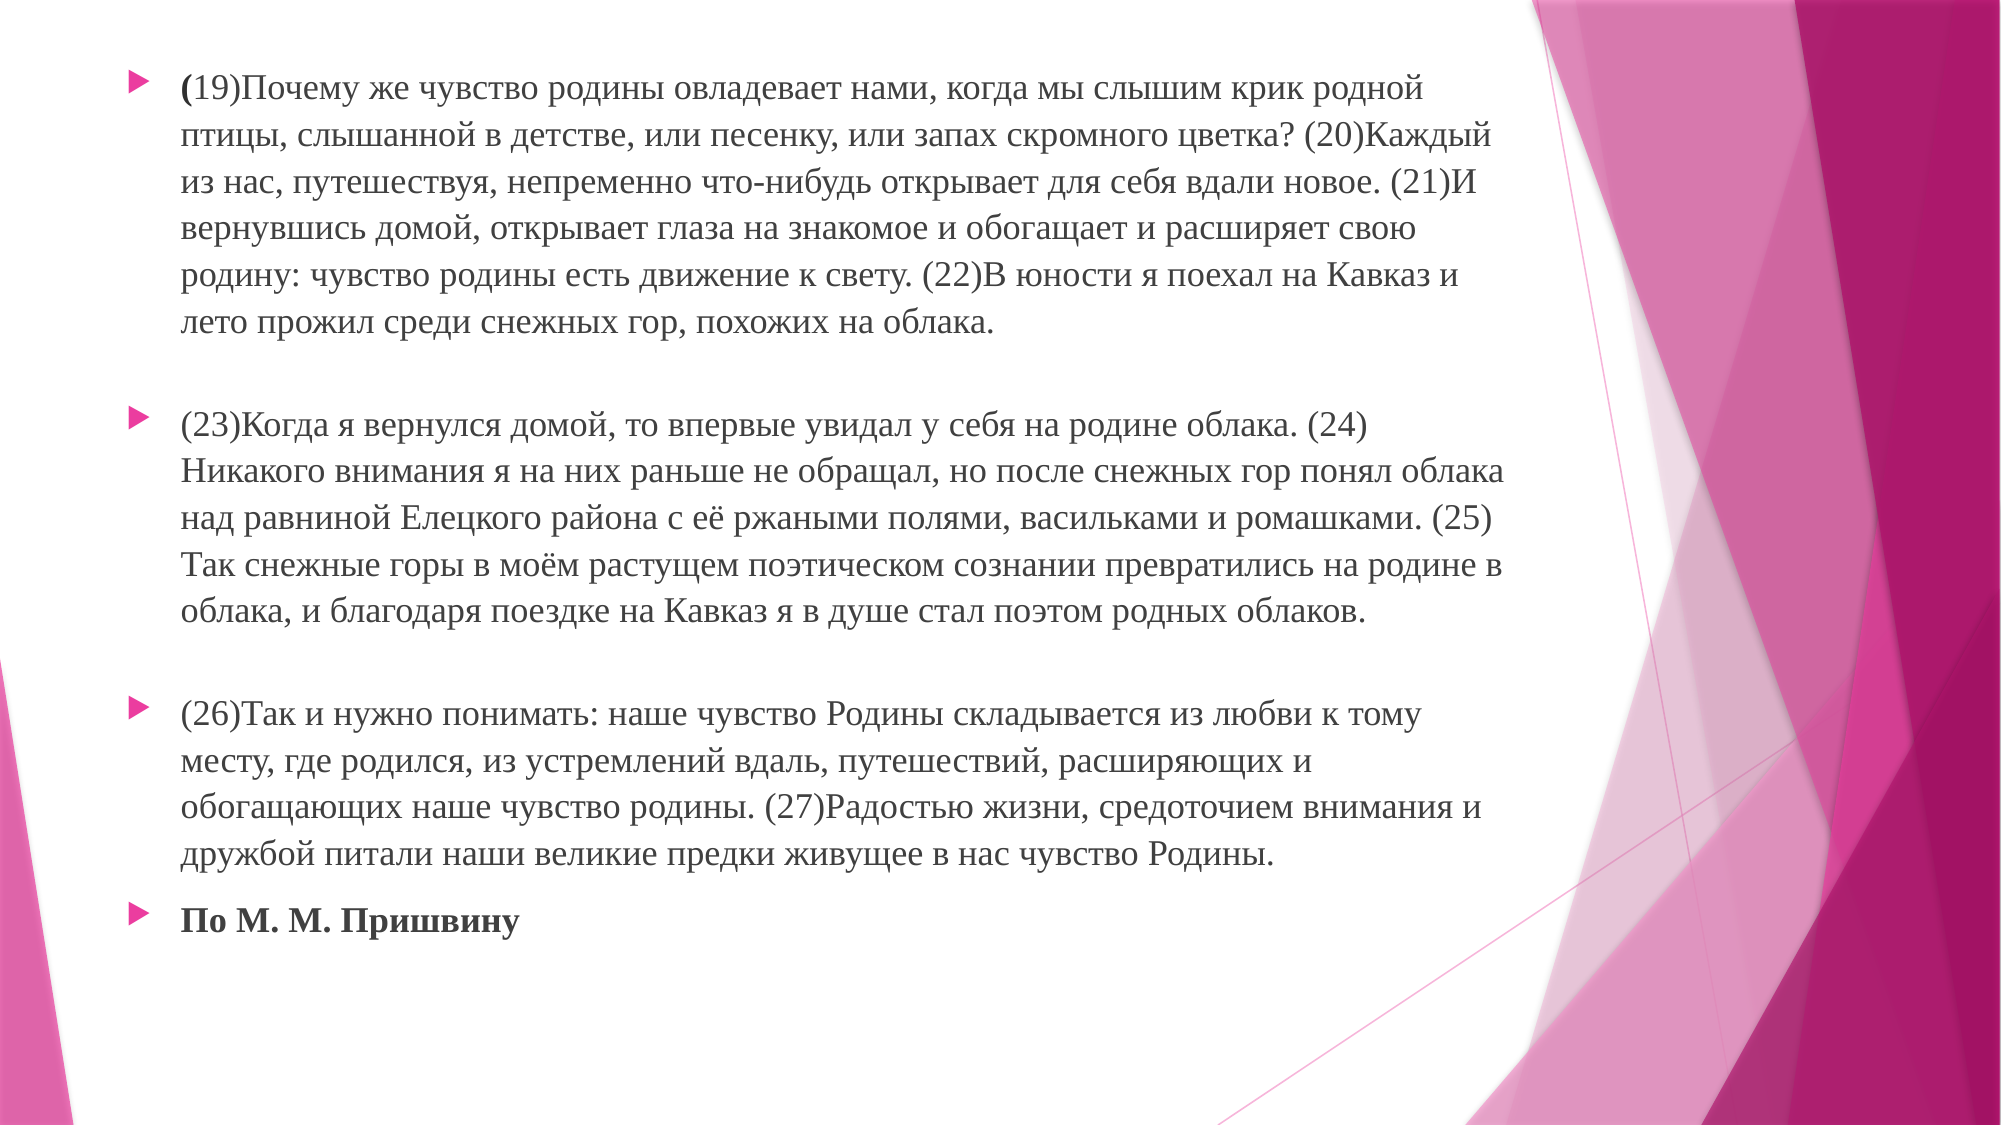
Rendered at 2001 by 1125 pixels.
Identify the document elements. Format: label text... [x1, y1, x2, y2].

list (19)Почему же чувство родины овладевает нами, когда мы слышим крик родной птицы, слышанной в детстве, или песенку, или запах скромного цветка? (20)Каждый из нас, путешествуя, непременно что-нибудь открывает для себя вдали новое. (21)И вернувшись домой, открывает глаза на знакомое и обогащает и расширяет свою родину: чувство родины есть движение к свету. (22)В юности я поехал на Кавказ и лето прожил среди снежных гор, похожих на облака. (23)Когда я вернулся домой, то впервые увидал у себя на родине облака. (24) Никакого внимания я на них раньше не обращал, но после снежных гор понял облака над равниной Елецкого района с её ржаными полями, васильками и ромашками. (25) Так снежные горы в моём растущем поэтическом сознании превратились на родине в облака, и благодаря поездке на Кавказ я в душе стал поэтом родных облаков. (26)Так и нужно понимать: наше чувство Родины складывается из любви к тому месту, где родился, из устремлений вдаль, путешествий, расширяющих и обогащающих наше чувство родины. (27)Радостью жизни, средоточием внимания и дружбой питали наши великие предки живущее в нас чувство Родины. По М. М. Пришвину [111, 53, 1522, 991]
